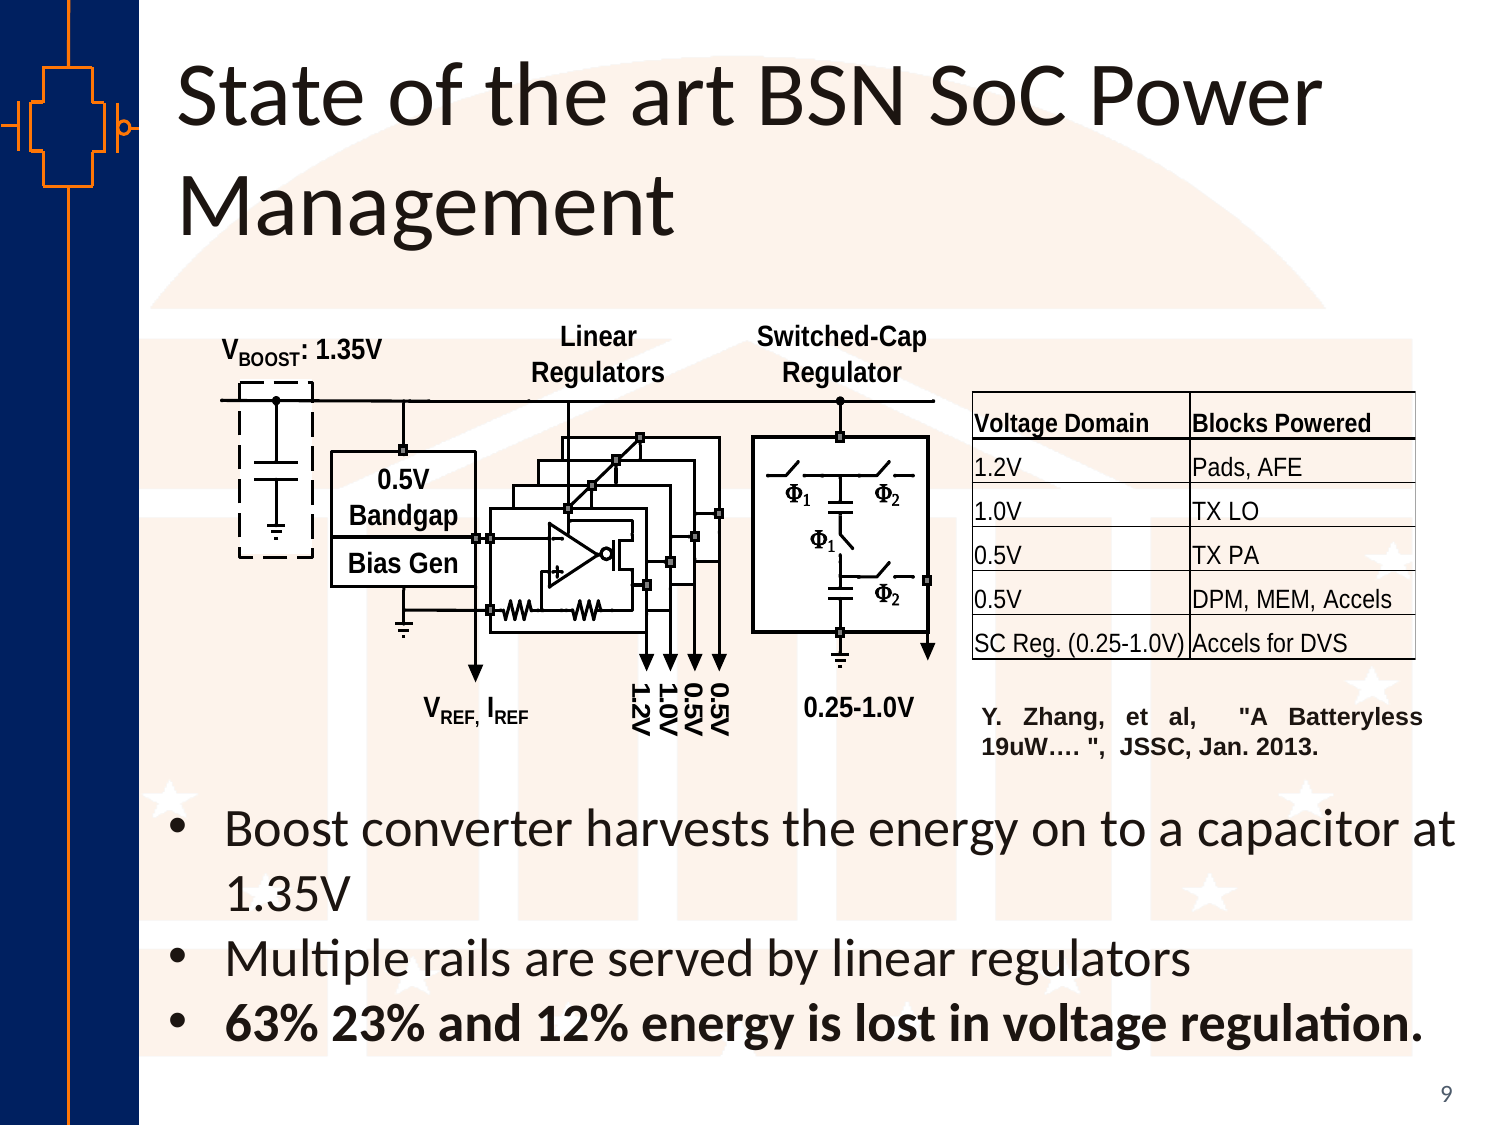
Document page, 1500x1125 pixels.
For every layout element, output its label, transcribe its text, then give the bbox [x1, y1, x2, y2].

text_box Y. Zhang, et al, "A Batteryless 19uW…. ", JSSC, Jan. 2013. [966, 693, 1439, 798]
slide_number 9 [1425, 1062, 1488, 1123]
text_box Boost converter harvests the energy on to a capacitor at 1.35V Multiple rails are served by linear regulators 63% 23% and 12% energy is lost in voltage regulation. [153, 784, 1485, 1060]
picture [205, 308, 1416, 760]
text_box State of the art BSN SoC Power Management [161, 26, 1500, 371]
